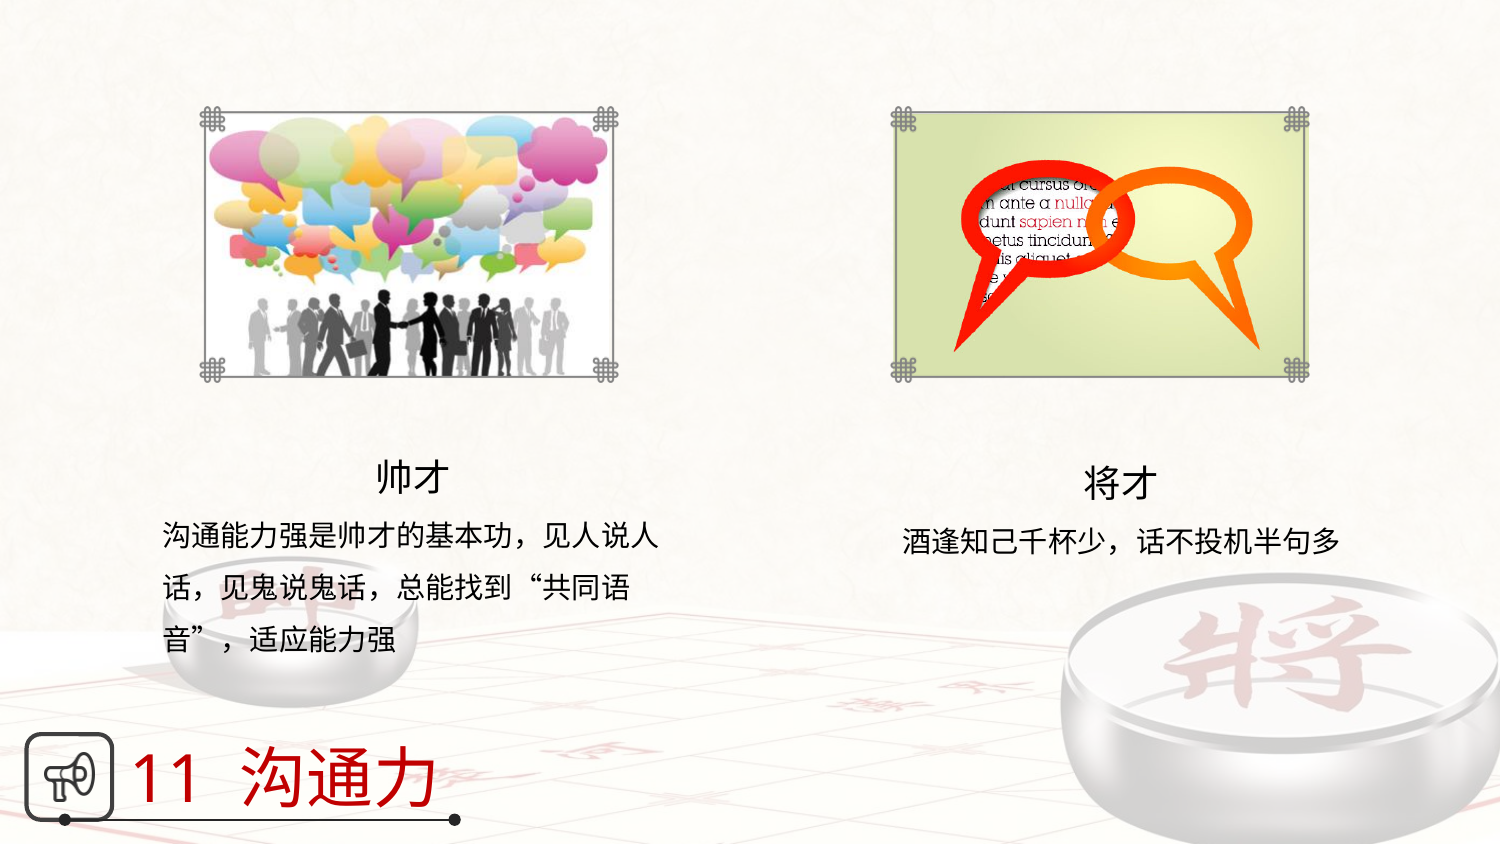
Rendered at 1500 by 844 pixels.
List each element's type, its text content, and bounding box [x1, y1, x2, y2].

picture [44, 751, 95, 802]
text_box 11 沟通力 [115, 728, 491, 824]
text_box 将才 酒逢知己千杯少，话不投机半句多 [856, 407, 1387, 566]
text_box [24, 732, 115, 822]
picture [883, 102, 1316, 387]
text_box 帅才 沟通能力强是帅才的基本功，见人说人话，见鬼说鬼话，总能找到“共同语音”，适应能力强 [147, 401, 680, 664]
picture [193, 102, 626, 387]
